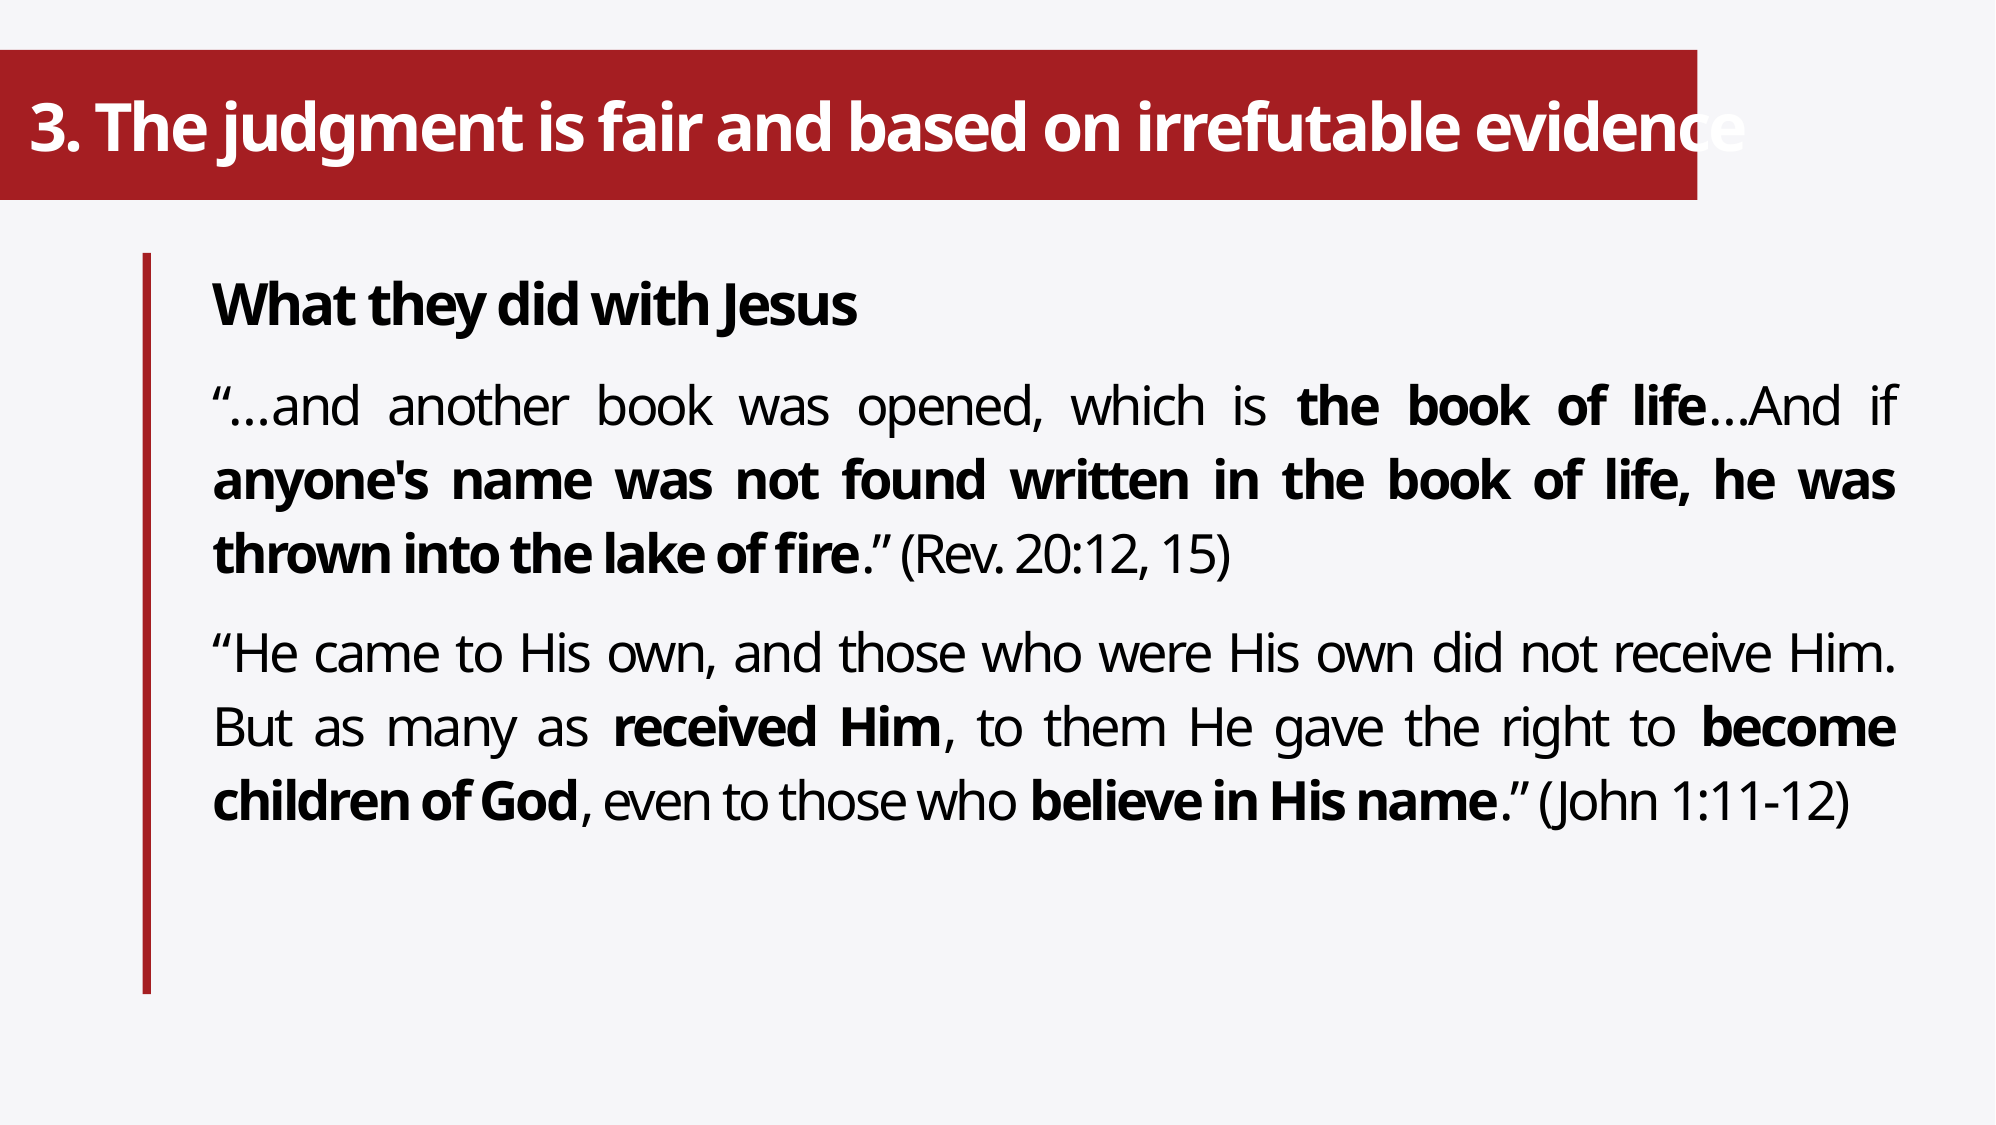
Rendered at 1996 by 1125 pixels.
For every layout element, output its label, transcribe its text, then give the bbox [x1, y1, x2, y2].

title 3. The judgment is fair and based on irrefutable evidence [14, 62, 1810, 188]
text_box [1583, 188, 1700, 202]
text_box [1583, 48, 1700, 62]
subtitle What they did with Jesus “…and another book was opened, which is the book of life…And if anyone's name was not found written in the book of life, he was thrown into the lake of fire.” (Rev. 20:12, 15) “He came to His own, and those who were His own did not receive Him. But as many as received Him, to them He gave the right to become children of God, even to those who believe in His name.” (John 1:11-12) [197, 249, 1910, 1000]
